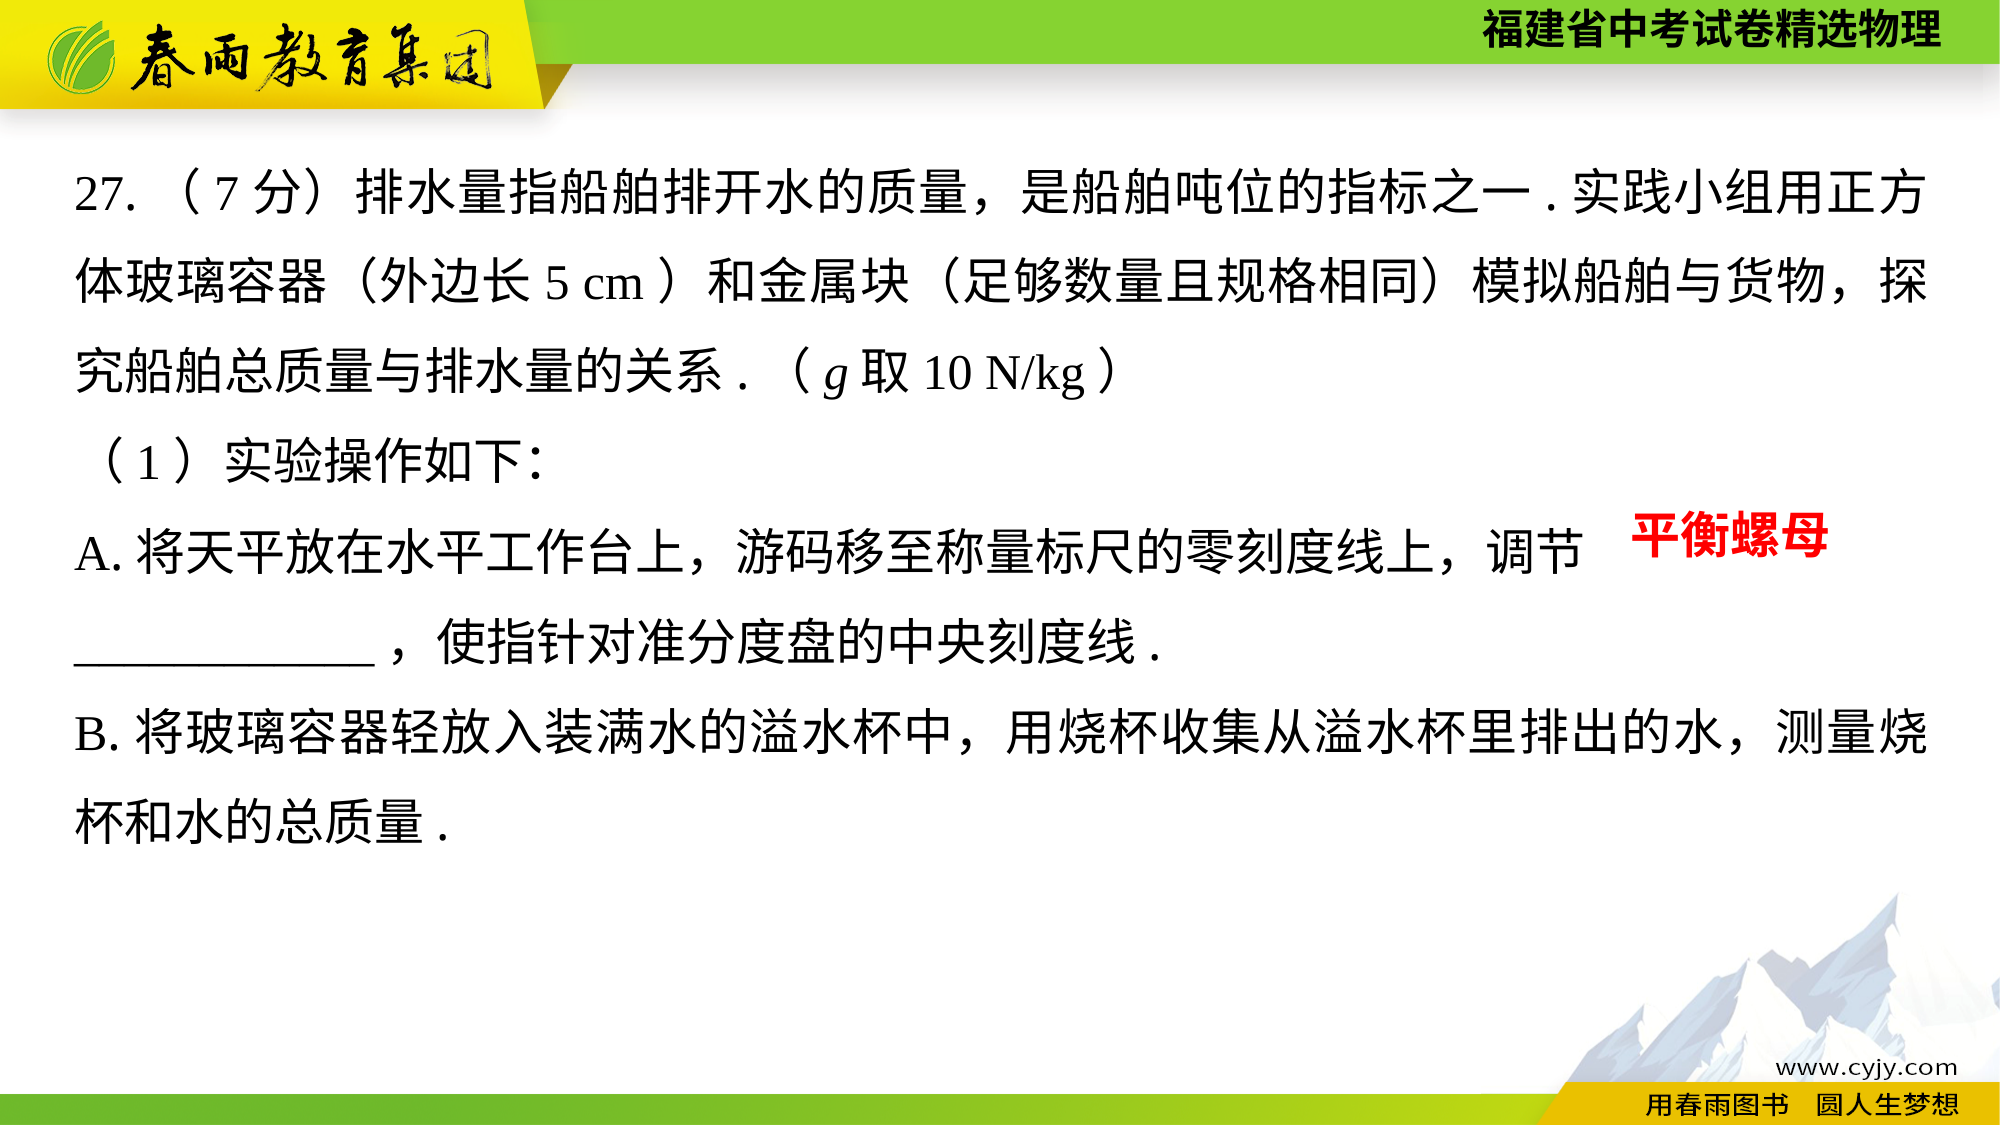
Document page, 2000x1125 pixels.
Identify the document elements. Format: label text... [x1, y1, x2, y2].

text_box 平衡螺母 [1615, 496, 1846, 572]
list 27.（7分）排水量指船舶排开水的质量，是船舶吨位的指标之一.实践小组用正方体玻璃容器（外边长5 cm）和金属块（足够数量且规格相同）模拟船舶与货物，探究船舶总质量与排水量的关系.（g取10 N/kg） （1）实验操作如下： A.将天平放在水平工作台上，游码移至称量标尺的零刻度线上，调节____________，使指针对准分度盘的中央刻度线. B.将玻璃容器轻放入装满水的溢水杯中，用烧杯收集从溢水杯里排出的水，测量烧杯和水的总质量. [59, 122, 1944, 865]
picture [0, 0, 2000, 1125]
